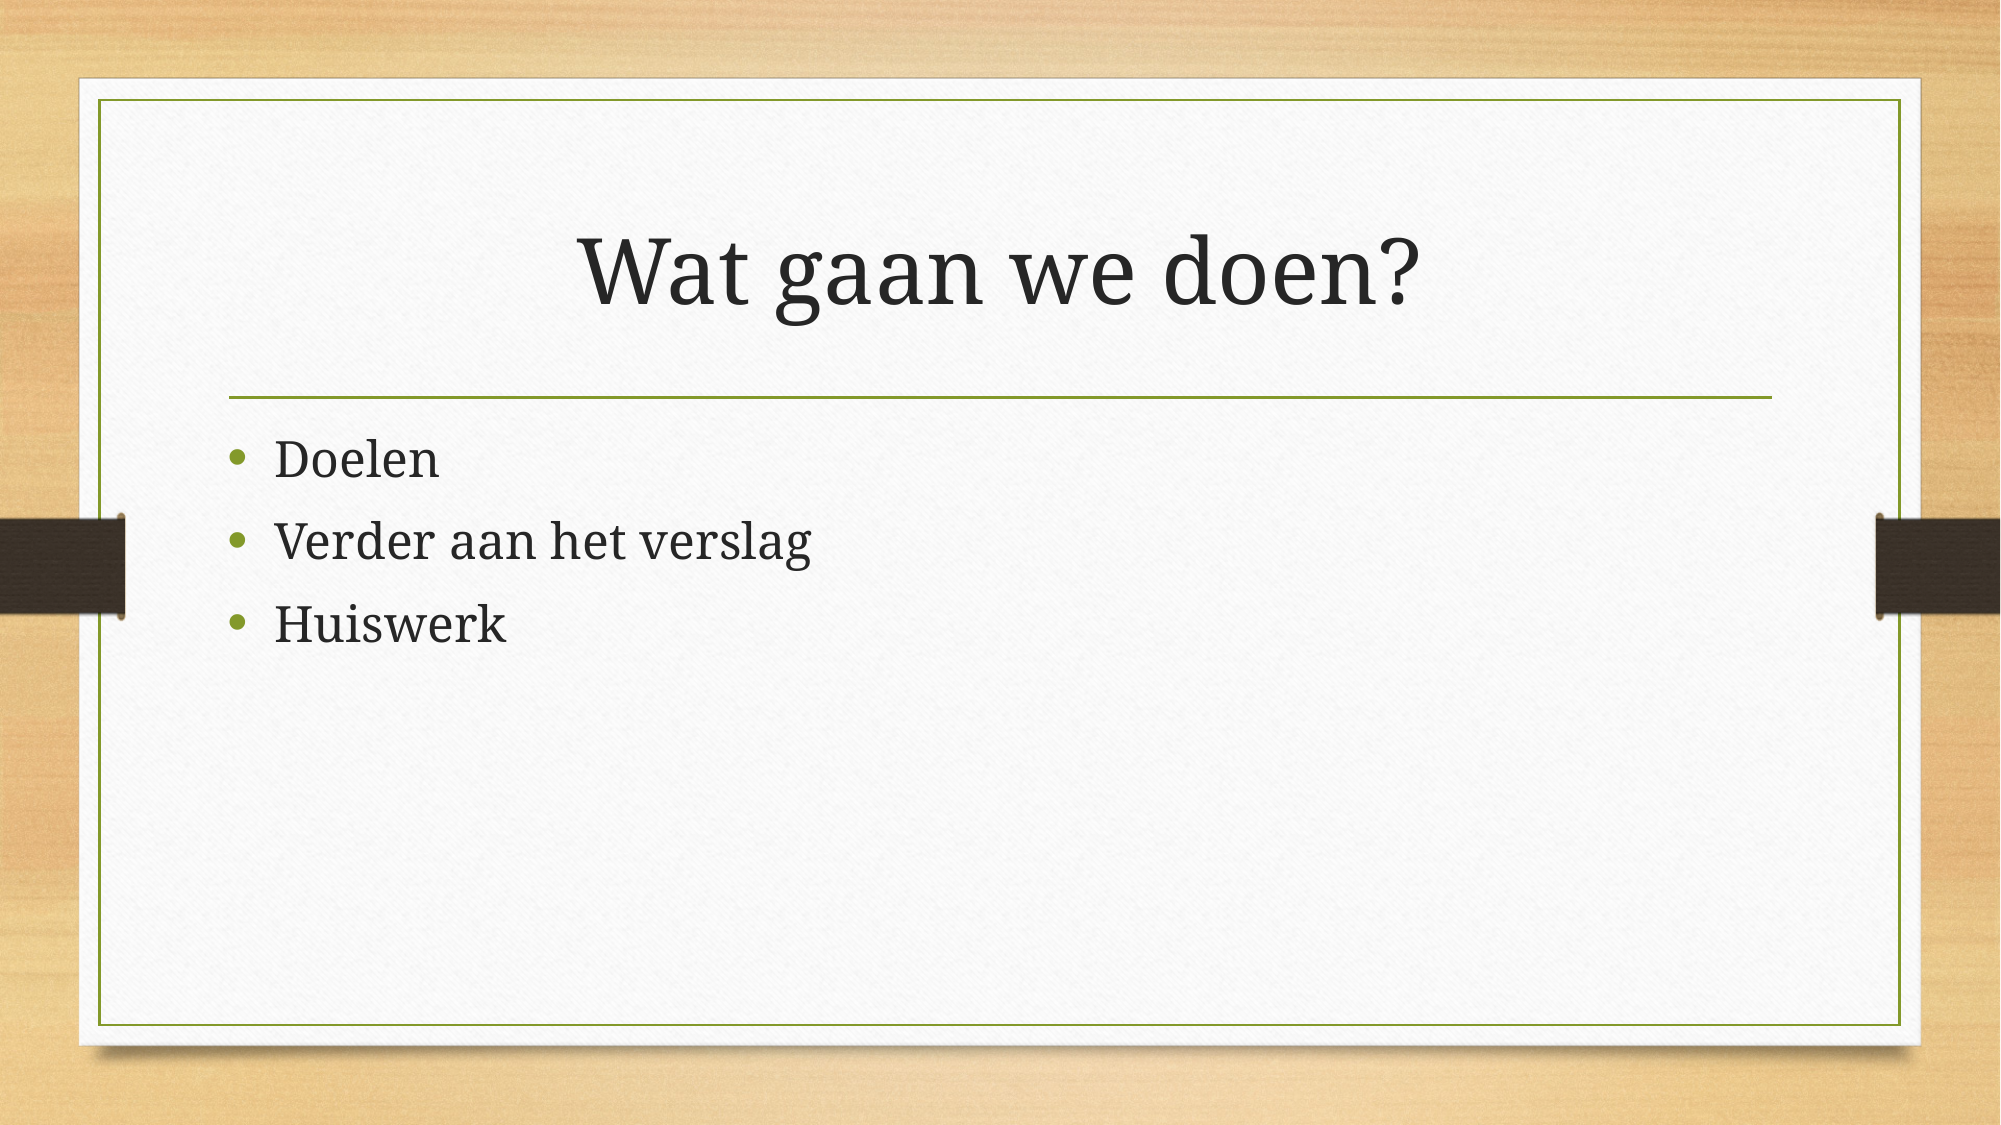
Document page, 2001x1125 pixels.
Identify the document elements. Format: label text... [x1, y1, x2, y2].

title Wat gaan we doen? [212, 161, 1788, 375]
list Doelen Verder aan het verslag Huiswerk [212, 419, 1788, 964]
picture [0, 0, 2001, 1125]
